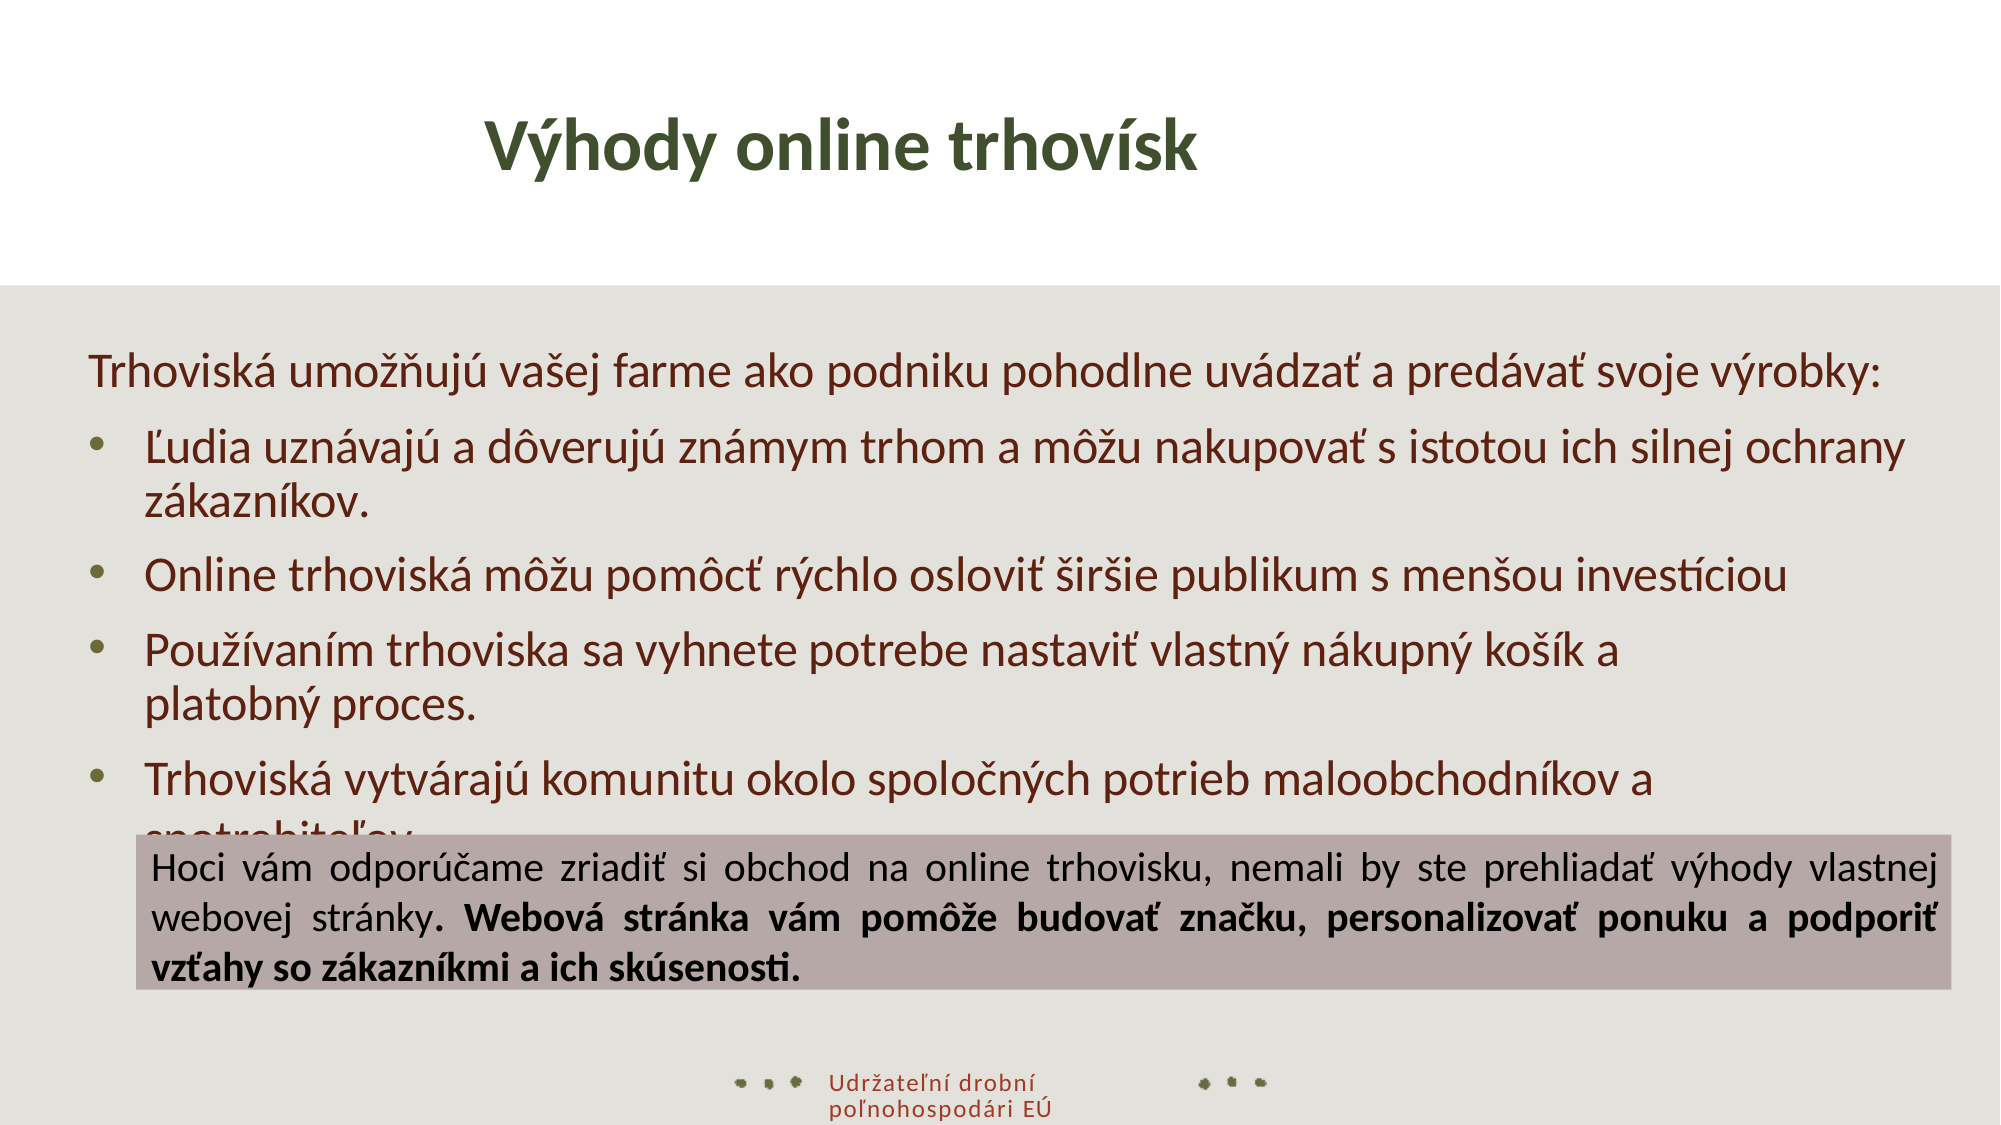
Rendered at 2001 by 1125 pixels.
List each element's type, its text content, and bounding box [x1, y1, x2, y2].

title Výhody online trhovísk [482, 93, 1485, 284]
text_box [0, 285, 2000, 1125]
